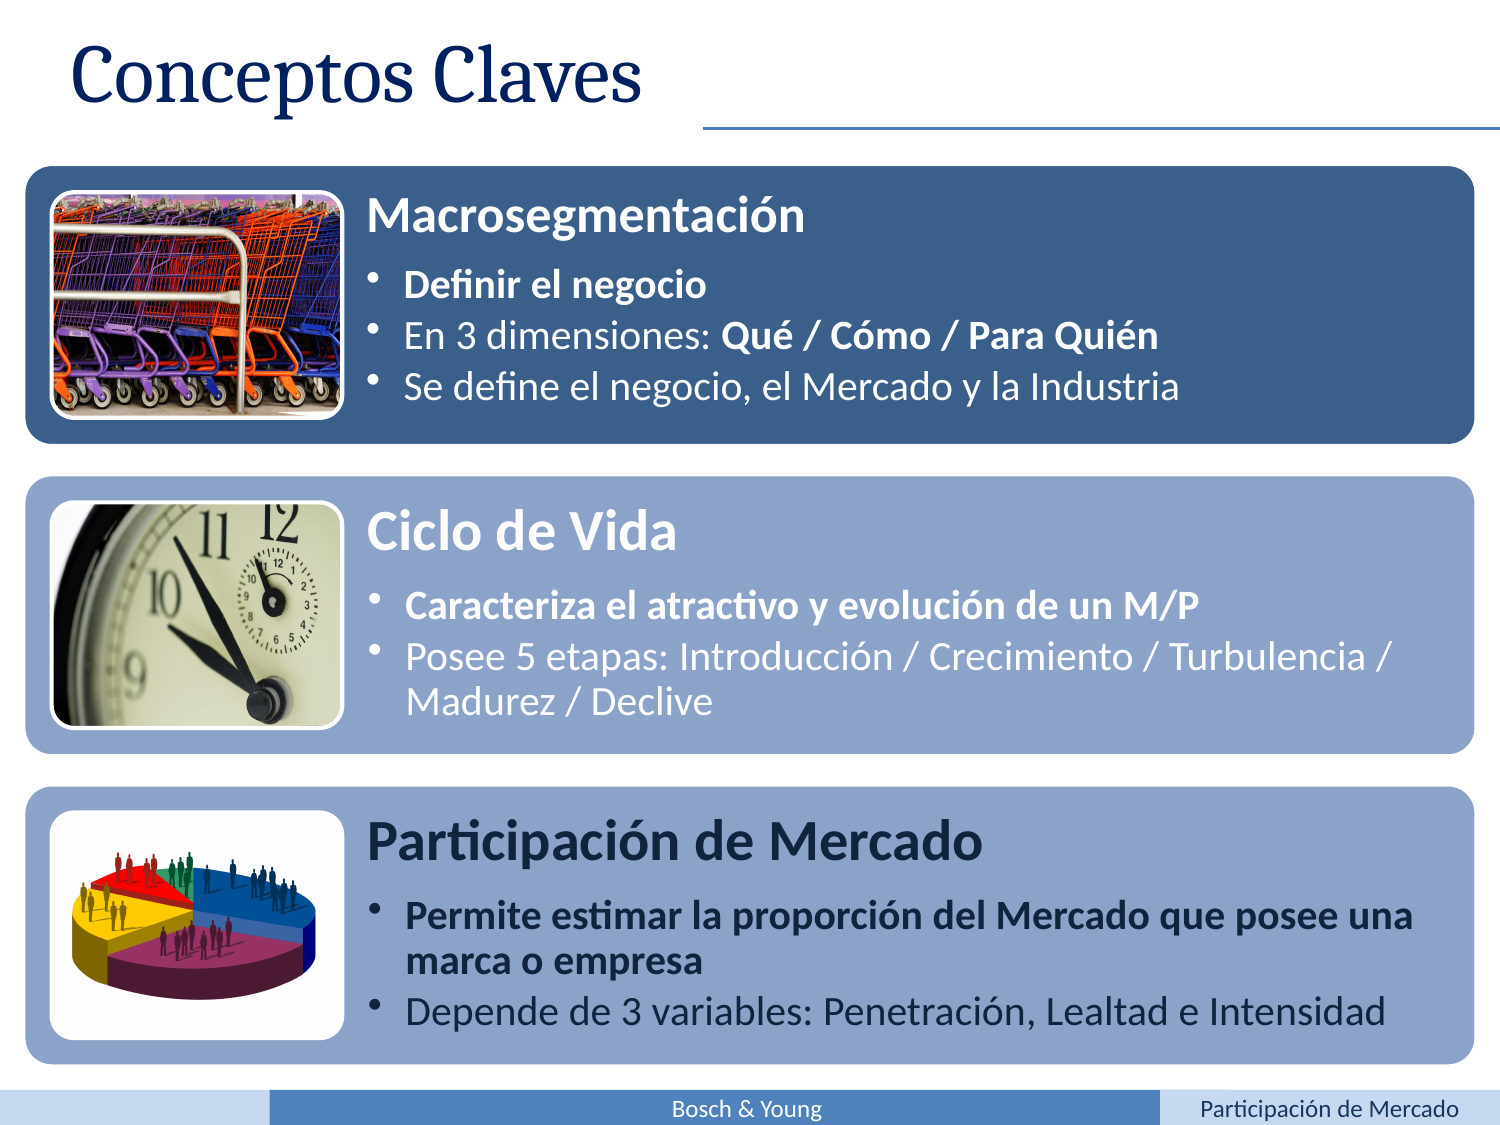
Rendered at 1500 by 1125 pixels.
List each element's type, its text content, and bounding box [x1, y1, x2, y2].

text_box Bosch & Young [272, 1088, 1158, 1125]
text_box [23, 163, 1477, 1067]
text_box Conceptos Claves [0, 11, 832, 127]
text_box Participación de Mercado [1158, 1088, 1500, 1125]
text_box [0, 1088, 272, 1125]
